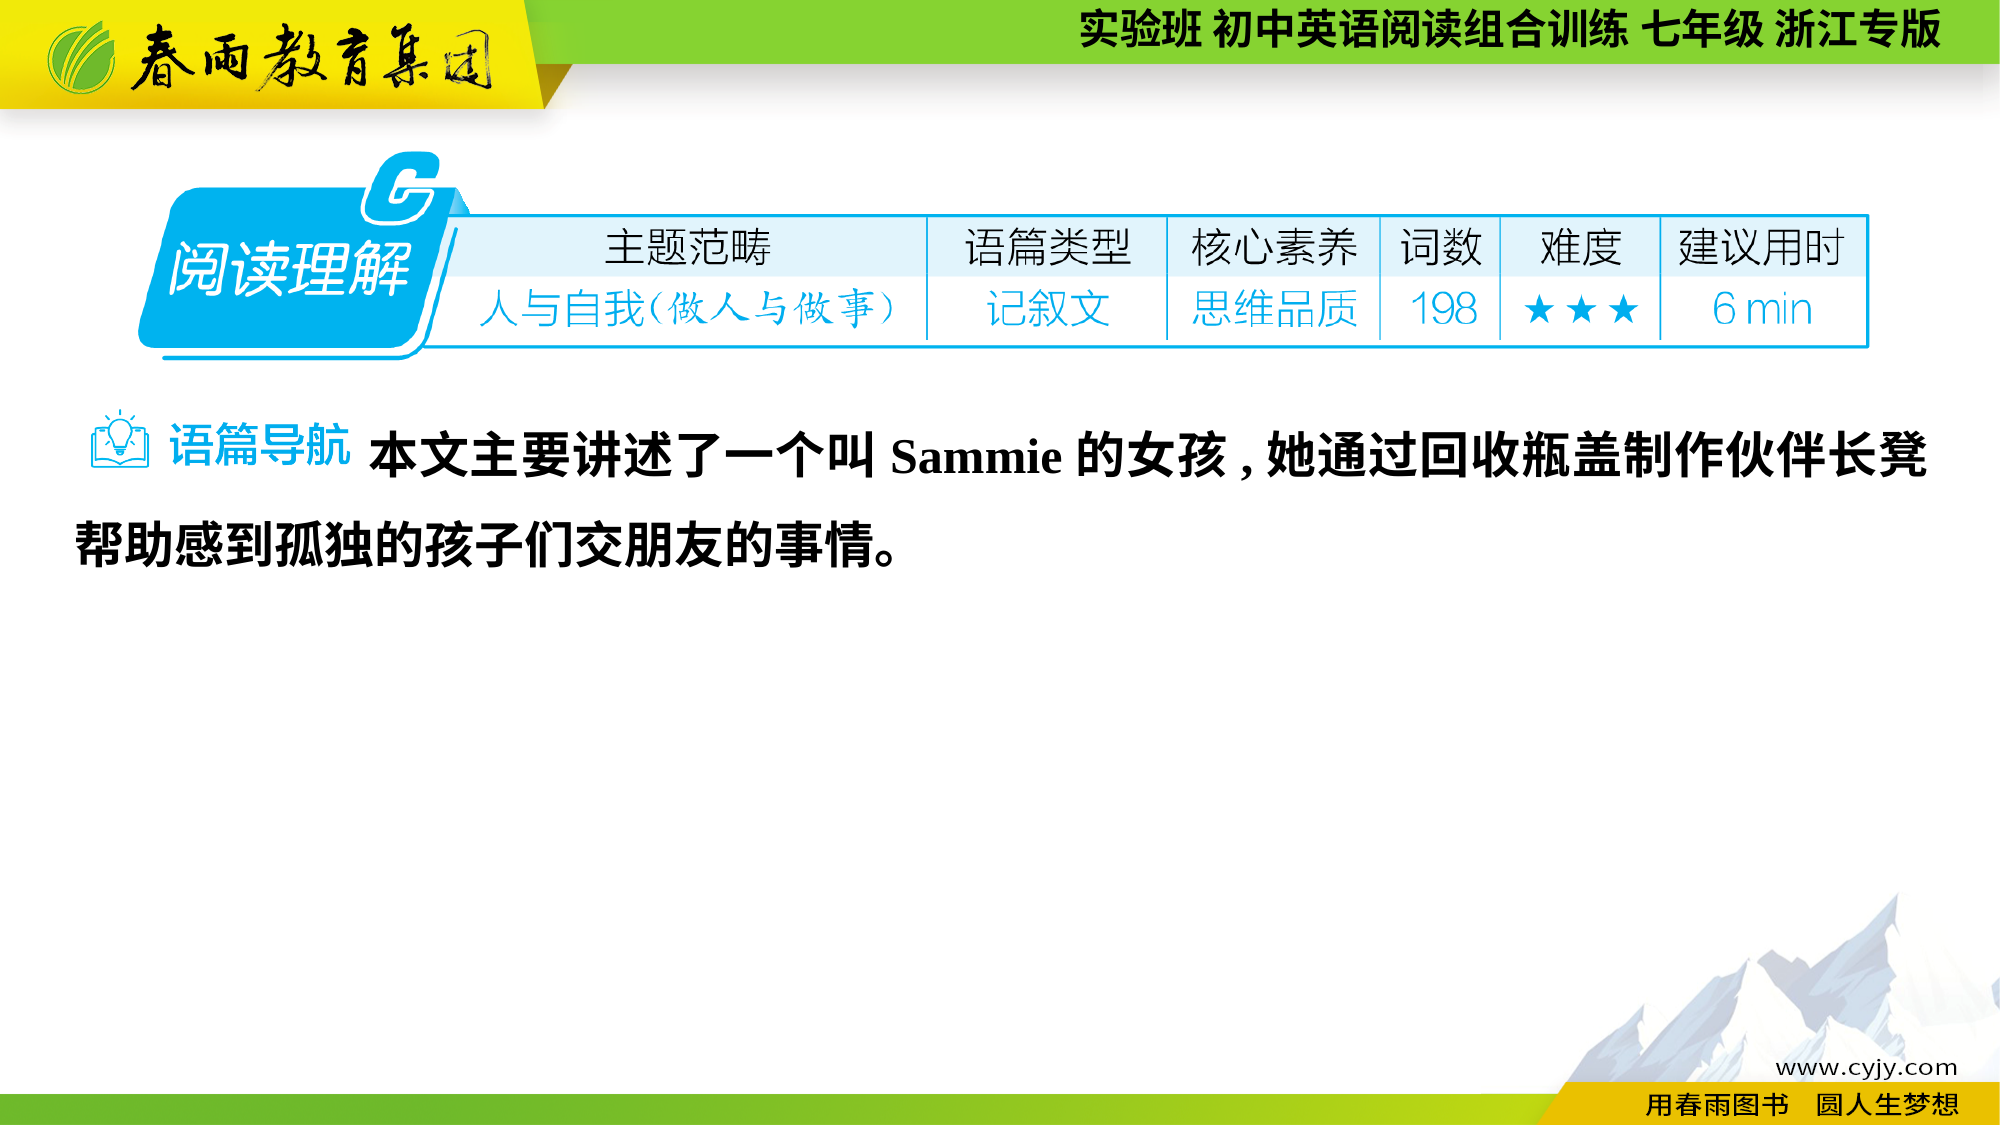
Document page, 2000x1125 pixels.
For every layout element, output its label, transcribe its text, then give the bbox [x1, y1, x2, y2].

picture [0, 0, 2000, 1125]
list 本文主要讲述了一个叫Sammie的女孩,她通过回收瓶盖制作伙伴长凳帮助感到孤独的孩子们交朋友的事情。 [59, 385, 1944, 572]
